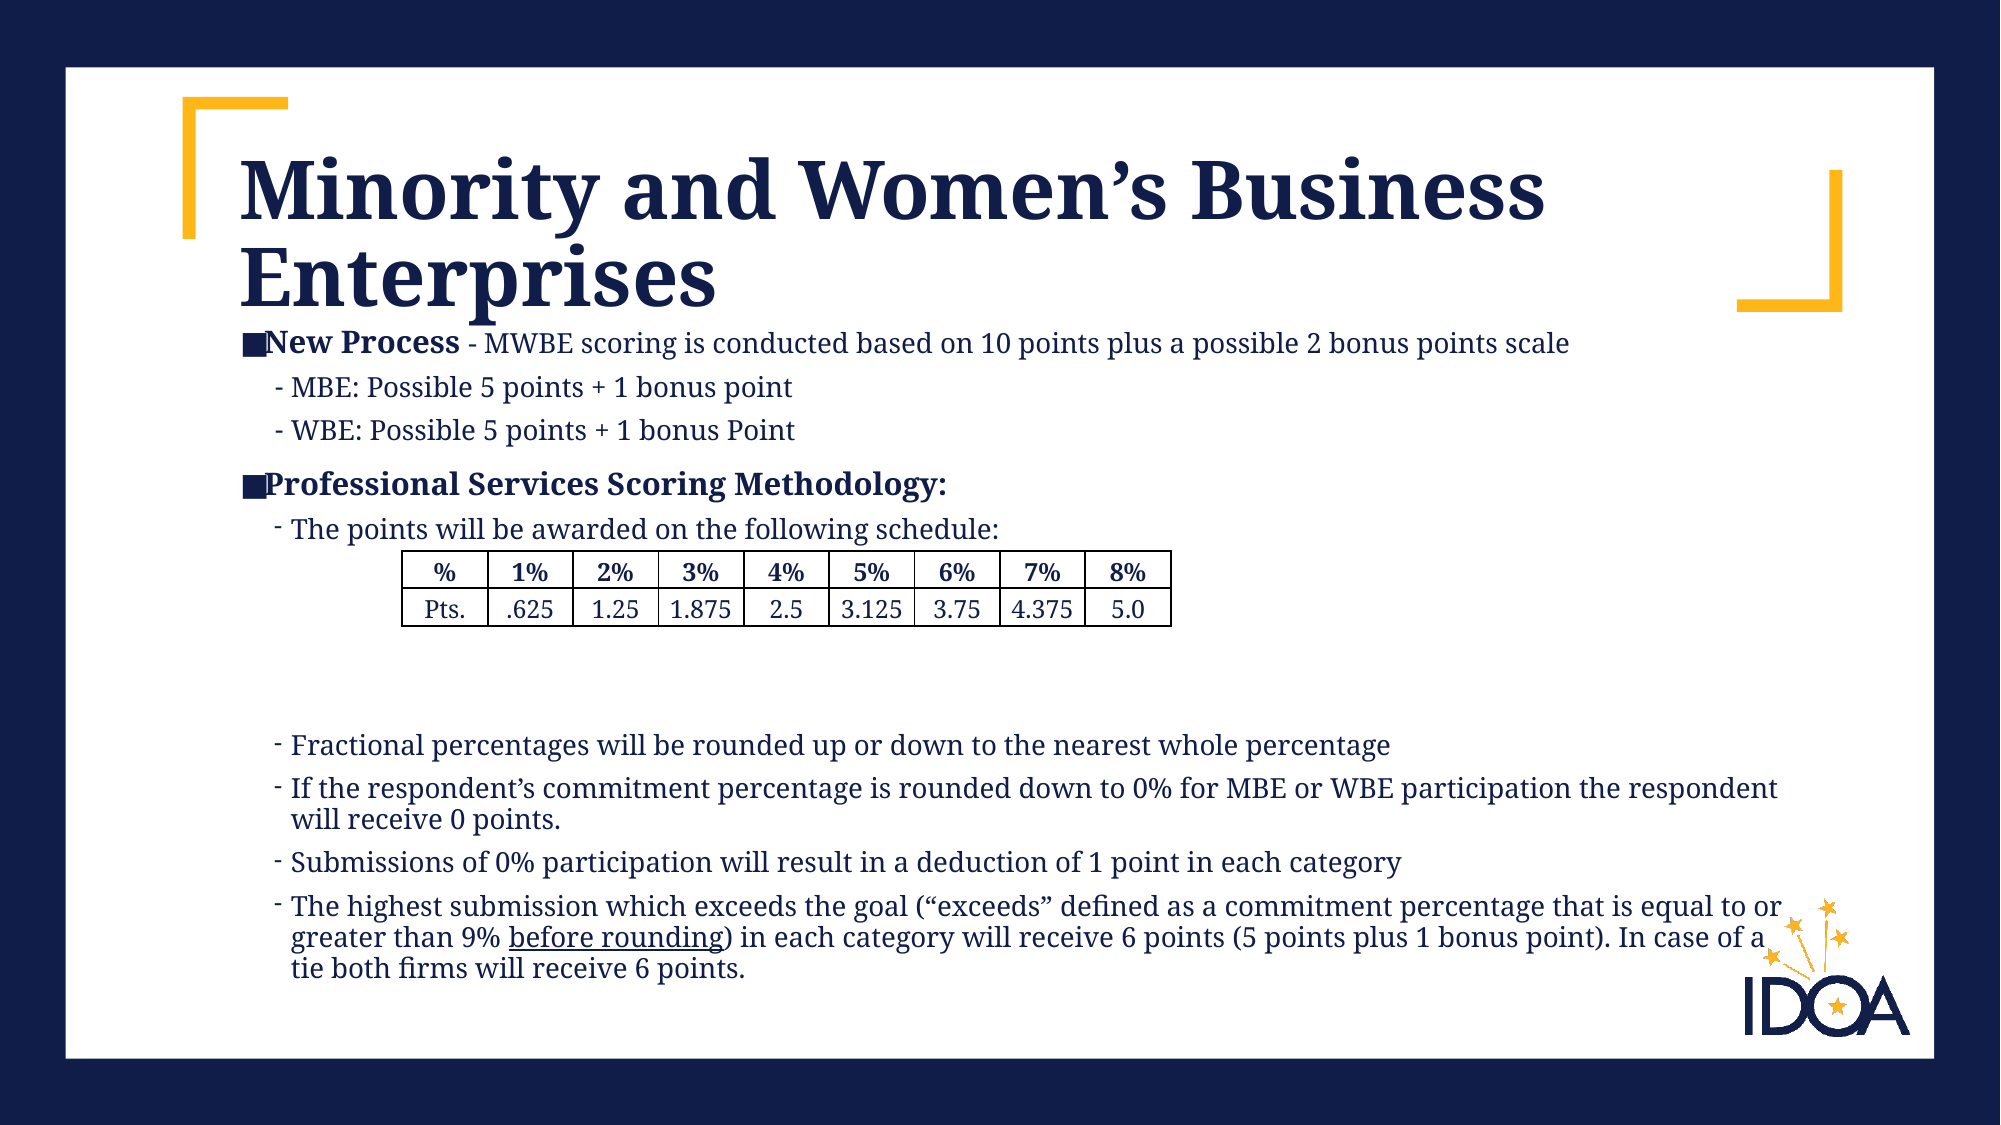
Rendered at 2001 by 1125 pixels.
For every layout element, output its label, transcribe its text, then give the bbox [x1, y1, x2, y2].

table_cell 1.25 [574, 589, 658, 625]
table_cell 3.75 [915, 589, 999, 625]
table_cell 5.0 [1086, 589, 1170, 625]
table_header 4% [745, 552, 828, 587]
table_cell 1.875 [659, 589, 743, 625]
table_header % [403, 552, 487, 587]
table_header 3% [659, 552, 743, 587]
title Minority and Women’s Business Enterprises [225, 142, 1800, 279]
table_cell .625 [489, 589, 572, 625]
table_cell 3.125 [830, 589, 914, 625]
table_header 1% [489, 552, 572, 587]
picture [1702, 857, 1959, 1114]
table_header 7% [1001, 552, 1084, 587]
table_cell 4.375 [1001, 589, 1084, 625]
table_cell Pts. [403, 589, 487, 625]
table_cell 2.5 [745, 589, 828, 625]
table_header 2% [574, 552, 658, 587]
table_header 5% [830, 552, 914, 587]
table_header 6% [915, 552, 999, 587]
list New Process - MWBE scoring is conducted based on 10 points plus a possible 2 bonus points scale MBE: Possible 5 points + 1 bonus point WBE: Possible 5 points + 1 bonus Point Professional Services Scoring Methodology: The points will be awarded on the following schedule: Fractional percentages will be rounded up or down to the nearest whole percentage If the respondent’s commitment percentage is rounded down to 0% for MBE or WBE participation the respondent will receive 0 points. Submissions of 0% participation will result in a deduction of 1 point in each category The highest submission which exceeds the goal (“exceeds” defined as a commitment percentage that is equal to or greater than 9% before rounding) in each category will receive 6 points (5 points plus 1 bonus point). In case of a tie both firms will receive 6 points. [225, 317, 1800, 997]
table_header 8% [1086, 552, 1170, 587]
